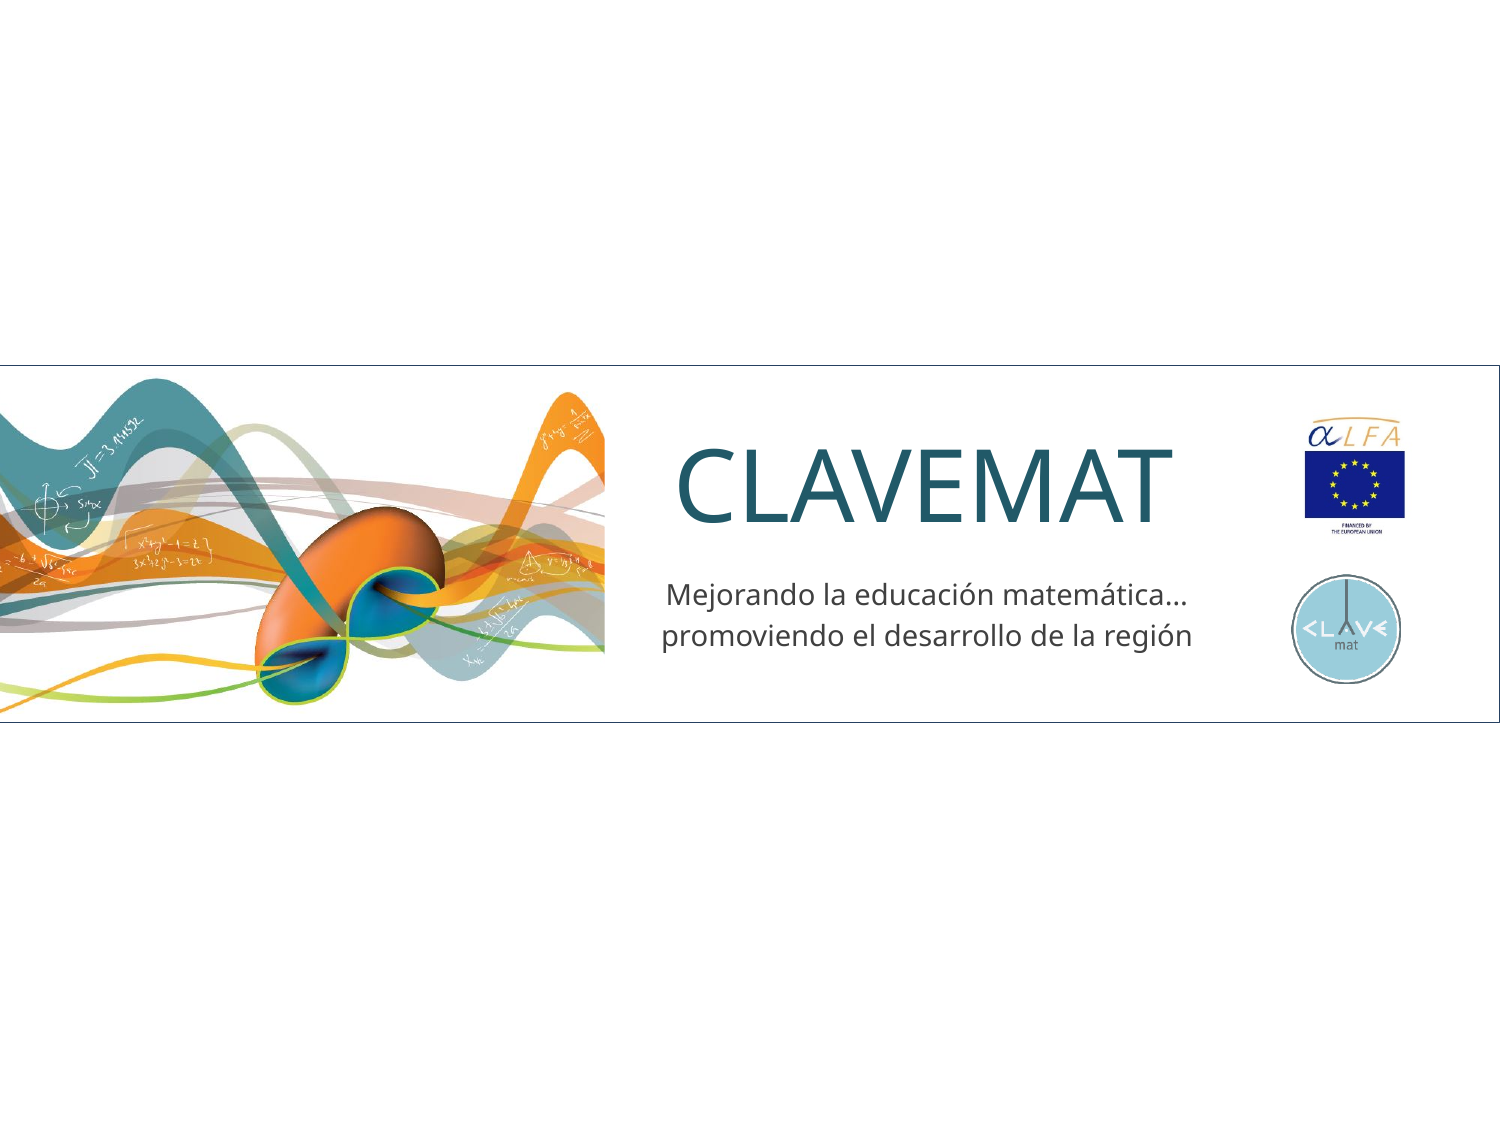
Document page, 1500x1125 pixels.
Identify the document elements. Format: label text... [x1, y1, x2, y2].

picture [1291, 574, 1402, 685]
title CLAVEMAT [631, 399, 1216, 565]
text_box [0, 364, 1500, 724]
subtitle Mejorando la educación matemática… promoviendo el desarrollo de la región [631, 568, 1223, 687]
picture [1291, 409, 1424, 547]
picture [0, 374, 605, 714]
